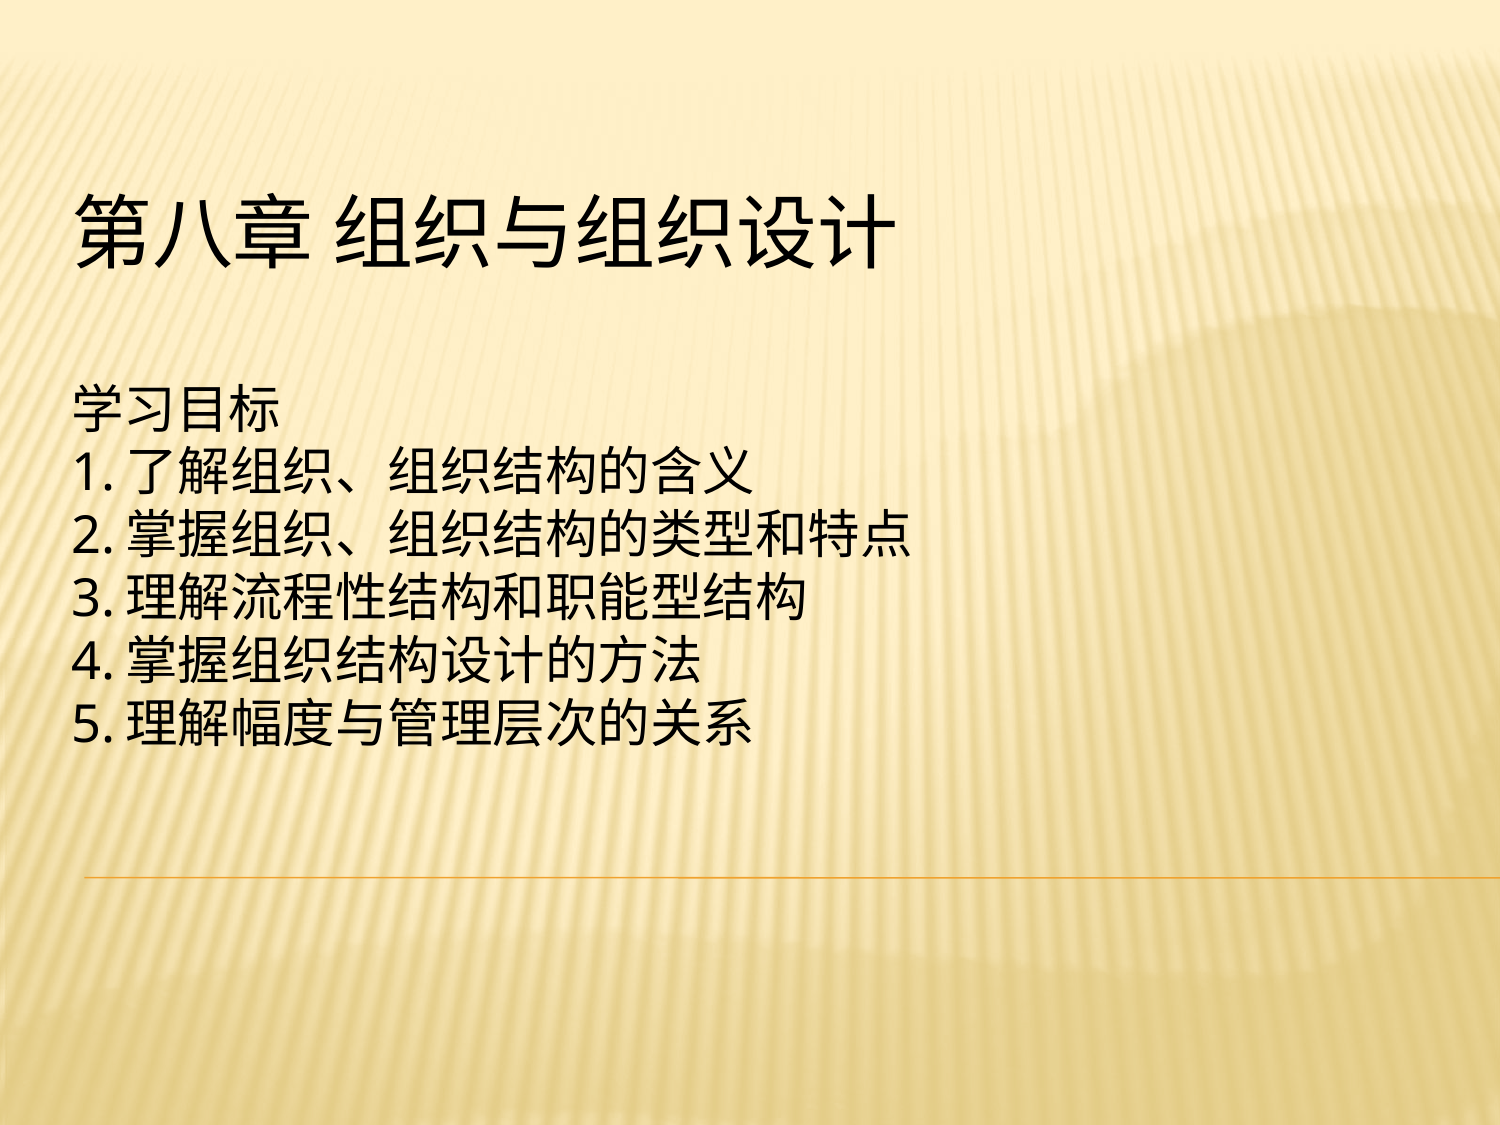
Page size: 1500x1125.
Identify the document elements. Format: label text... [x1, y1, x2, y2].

title 第八章 组织与组织设计 学习目标 1.了解组织、组织结构的含义 2.掌握组织、组织结构的类型和特点 3.理解流程性结构和职能型结构 4.掌握组织结构设计的方法 5.理解幅度与管理层次的关系 [56, 174, 1444, 765]
